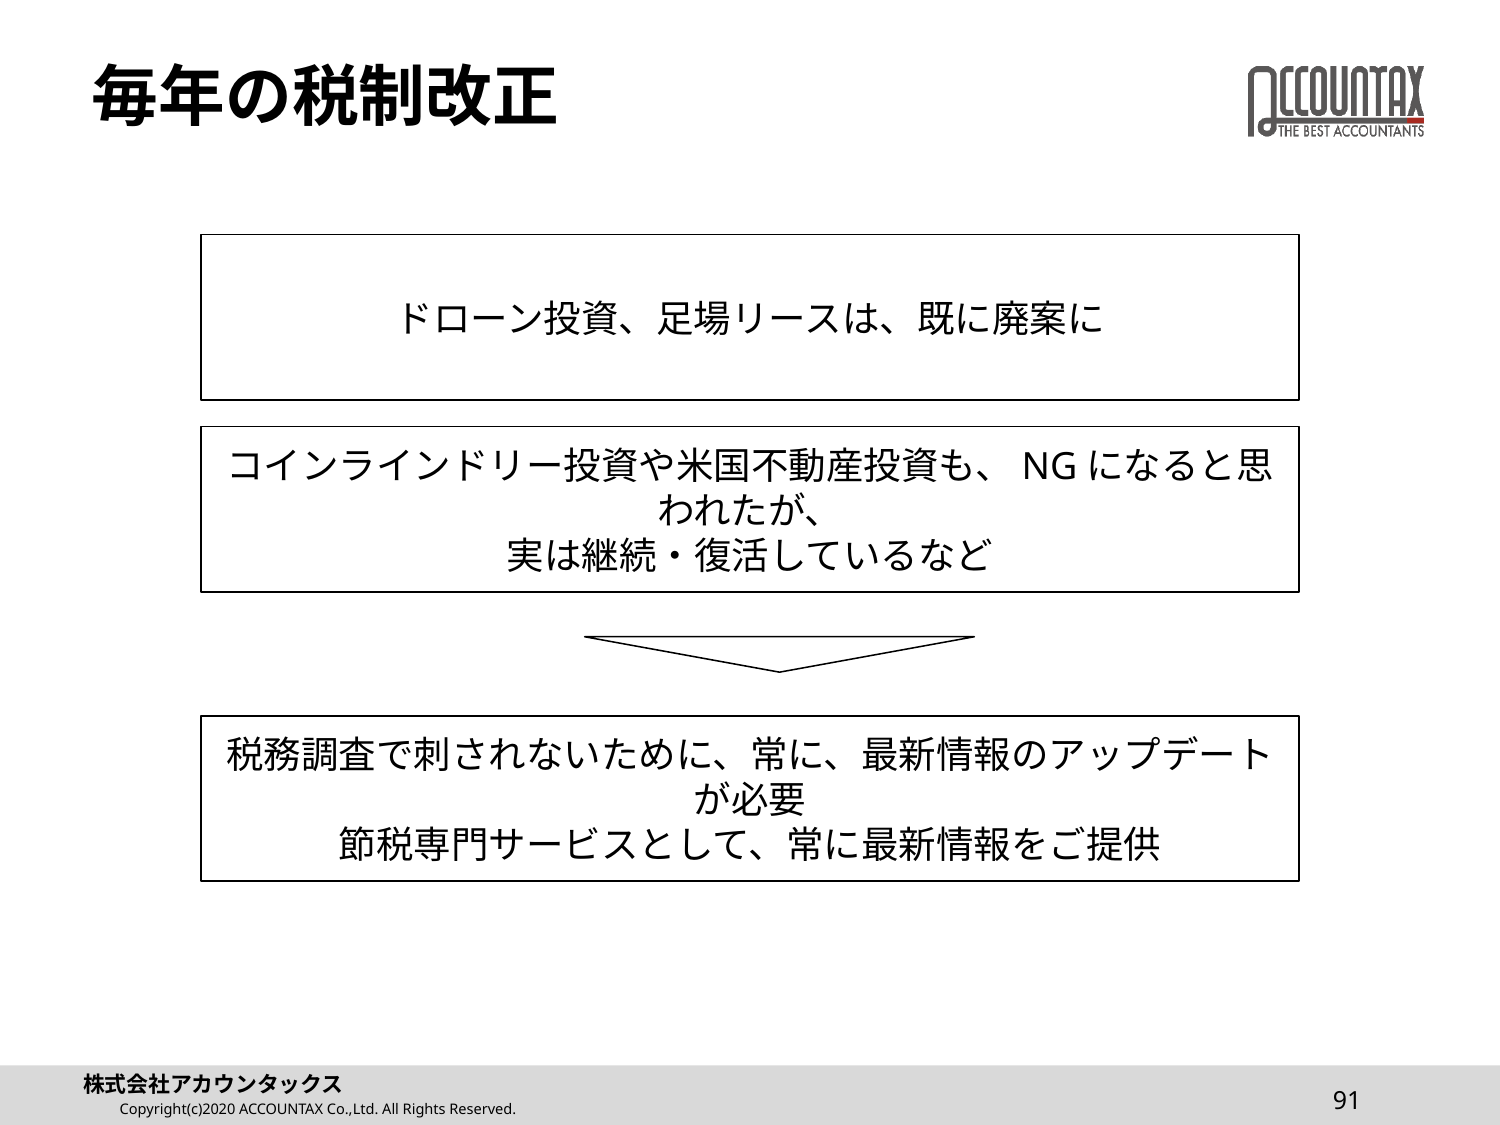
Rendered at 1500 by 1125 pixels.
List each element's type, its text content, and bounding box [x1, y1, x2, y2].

text_box 税務調査で刺されないために、常に、最新情報のアップデートが必要 節税専門サービスとして、常に最新情報をご提供 [200, 715, 1300, 882]
text_box コインラインドリー投資や米国不動産投資も、NGになると思われたが、 実は継続・復活しているなど [200, 426, 1300, 592]
text_box [584, 636, 975, 673]
text_box ドローン投資、足場リースは、既に廃案に [200, 234, 1300, 400]
title 毎年の税制改正 [76, 31, 1353, 157]
slide_number 91 [1269, 1077, 1425, 1125]
picture [1353, 66, 1424, 137]
